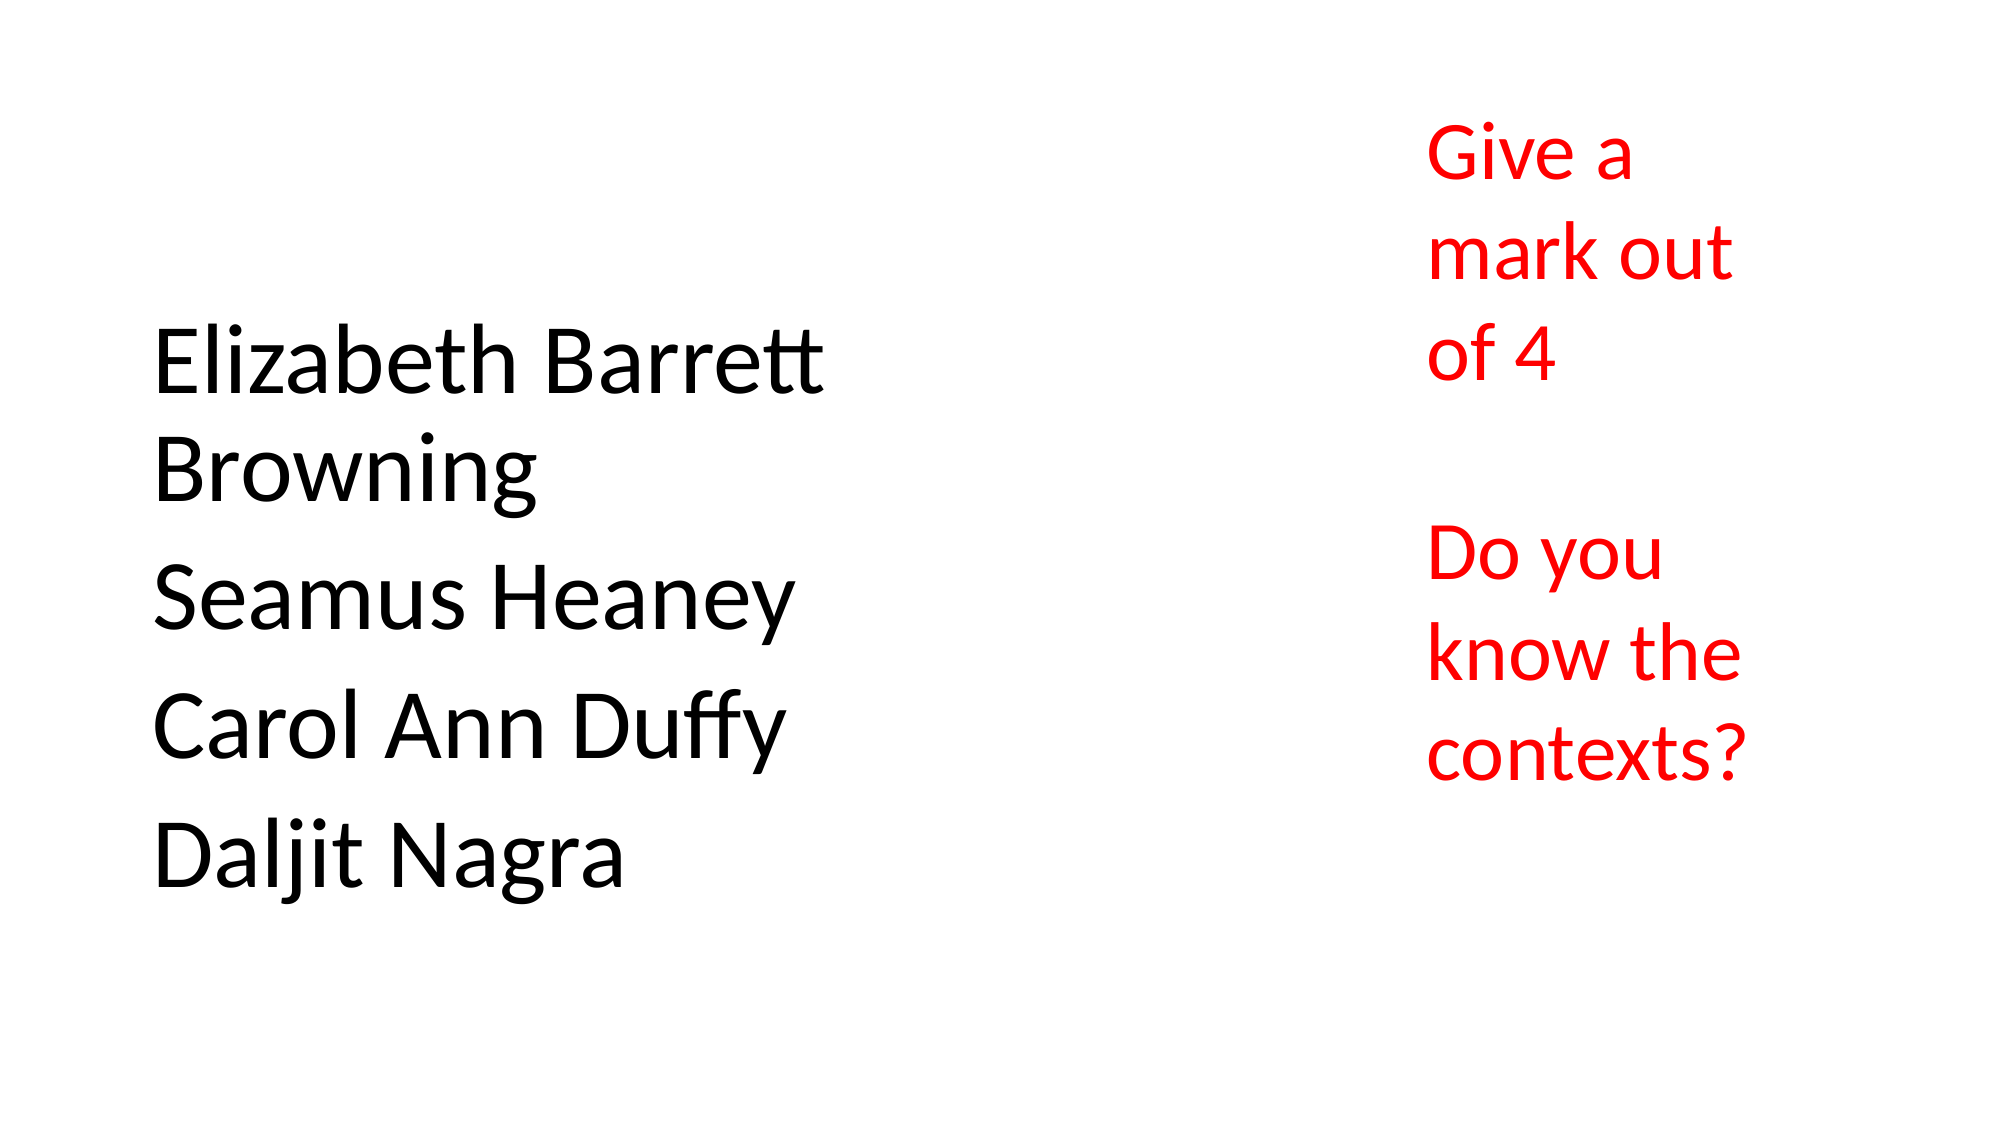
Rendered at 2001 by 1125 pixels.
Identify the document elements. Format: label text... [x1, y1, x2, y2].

text_box Give a mark out of 4 Do you know the contexts? [1411, 89, 1801, 804]
list Elizabeth Barrett Browning Seamus Heaney Carol Ann Duffy Daljit Nagra [137, 299, 1031, 1014]
